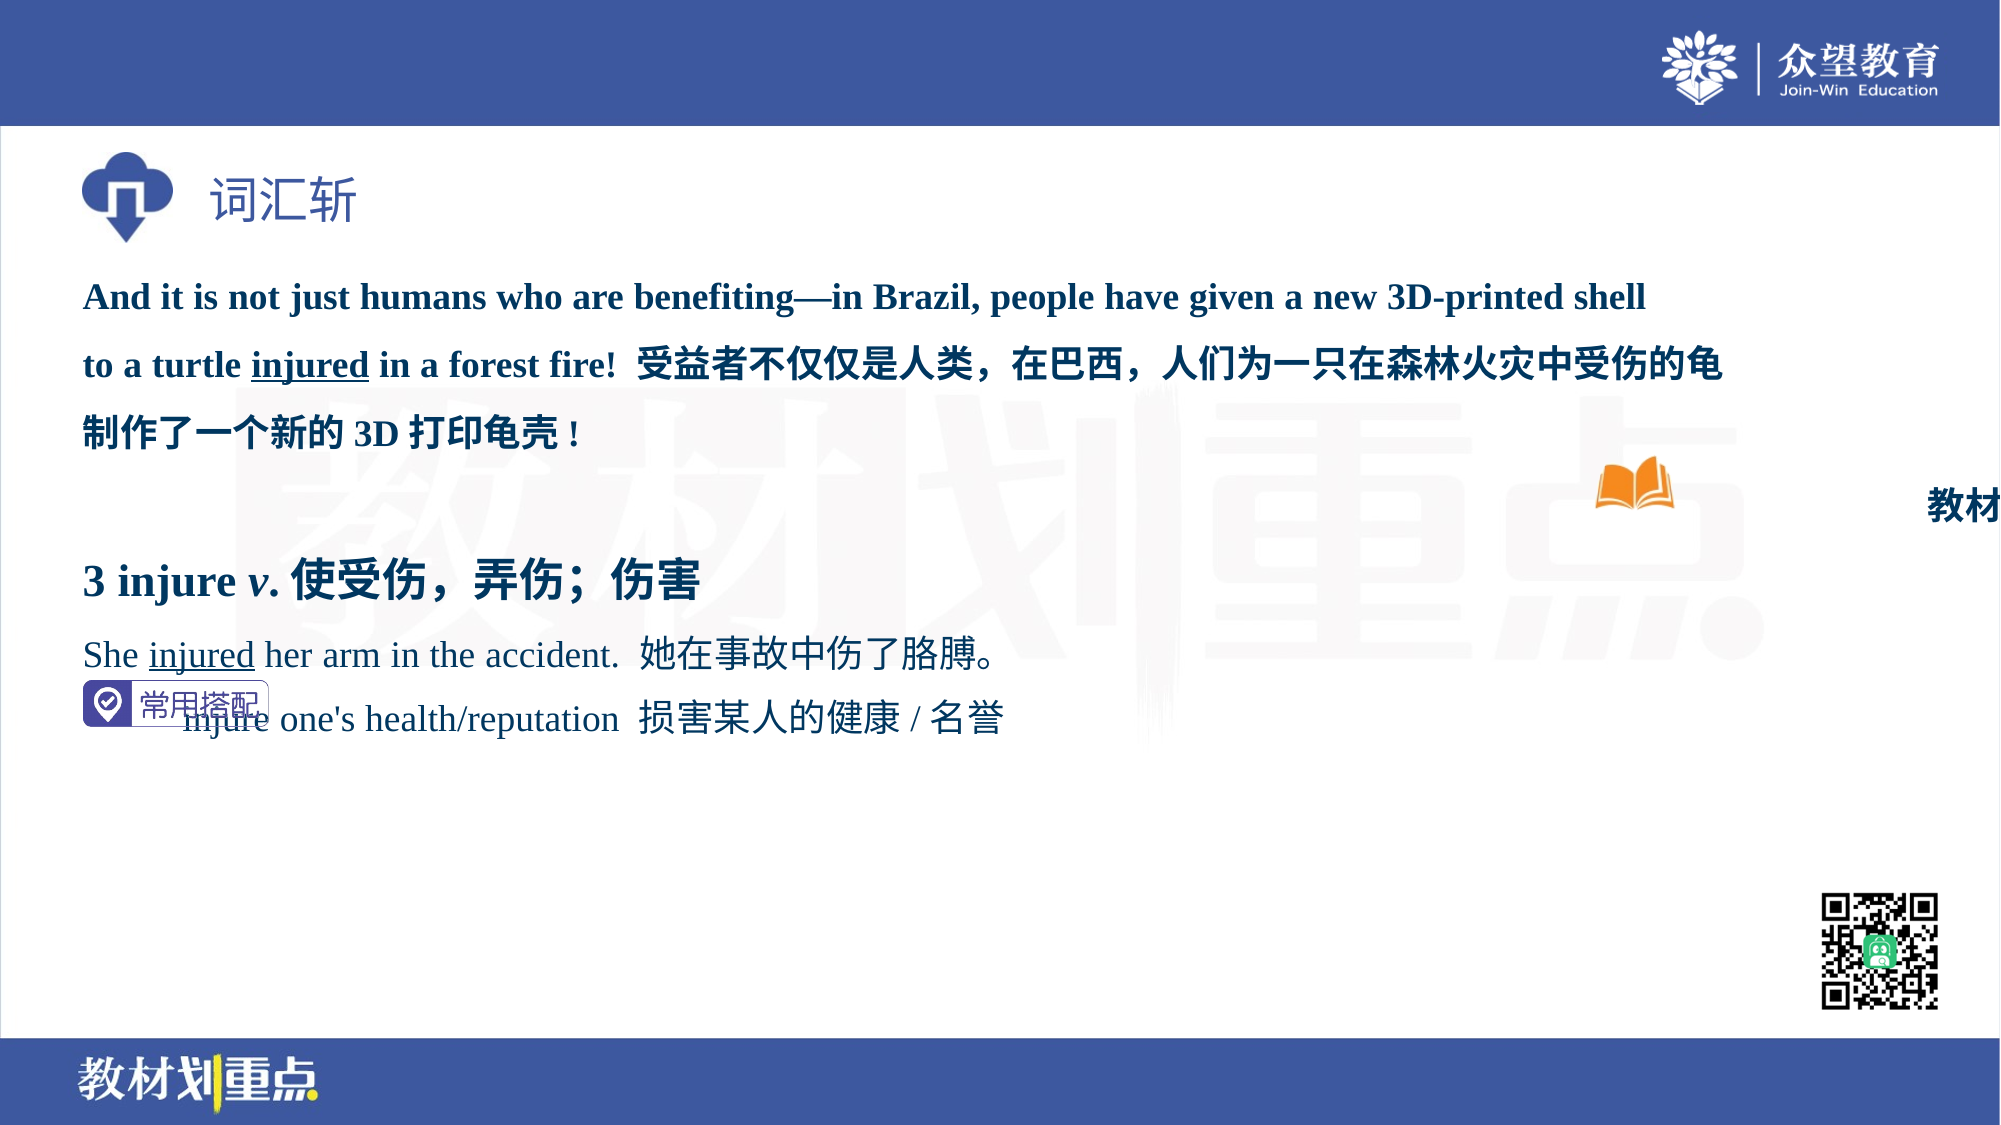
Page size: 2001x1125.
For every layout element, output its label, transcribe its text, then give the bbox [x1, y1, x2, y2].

text_box And it is not just humans who are benefiting—in Brazil, people have given a new 3D-printed shell to a turtle injured in a forest fire! 受益者不仅仅是人类，在巴西，人们为一只在森林火灾中受伤的龟 制作了一个新的3D打印龟壳! 教材P38 [82, 248, 1817, 519]
picture [0, 0, 2000, 1125]
text_box She injured her arm in the accident. 她在事故中伤了胳膊。 injure one's health/reputation 损害某人的健康/名誉 [82, 605, 1817, 733]
text_box 3 injure v.使受伤，弄伤；伤害 [82, 524, 1817, 605]
